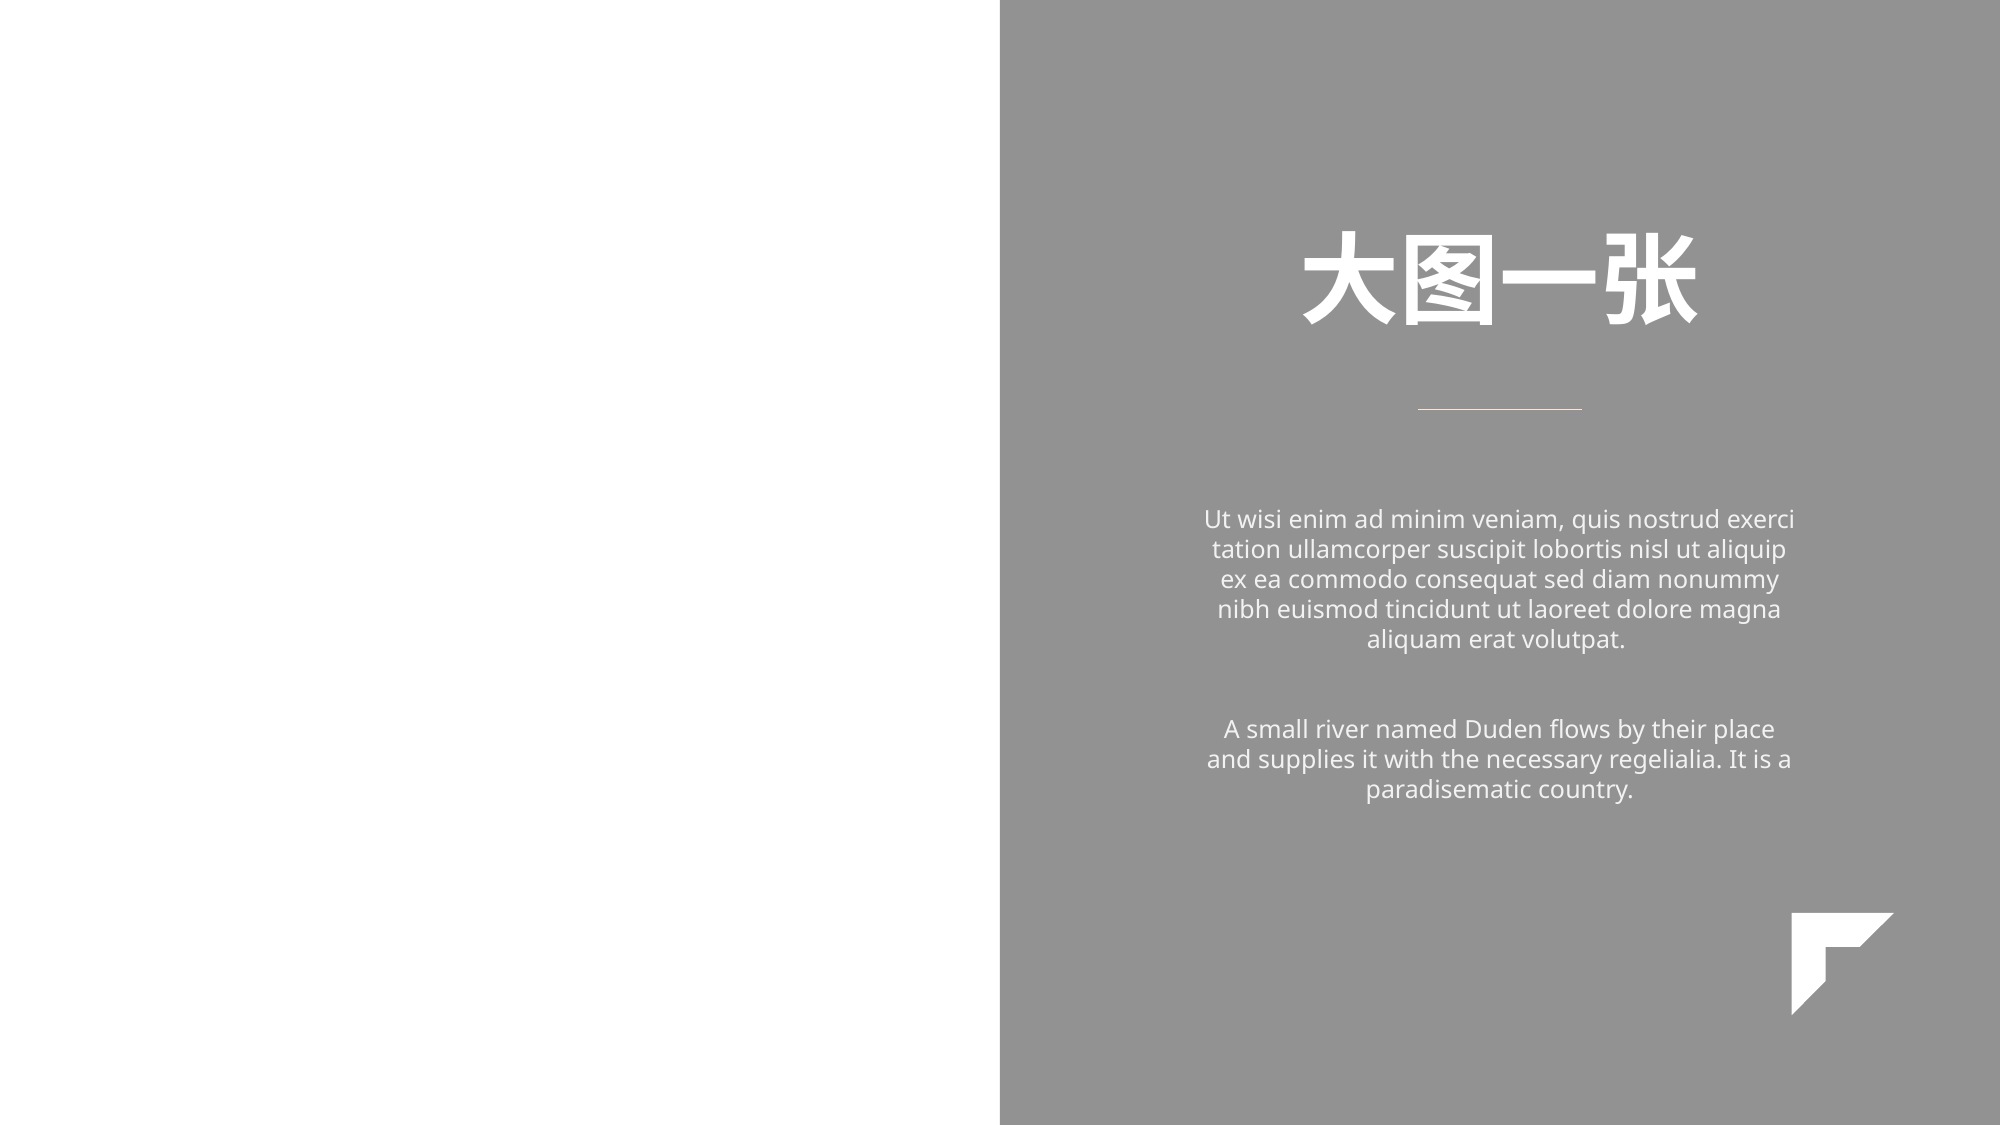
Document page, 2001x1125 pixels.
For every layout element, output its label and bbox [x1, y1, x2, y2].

text_box [999, 0, 2000, 1125]
picture [58, 54, 1941, 1071]
